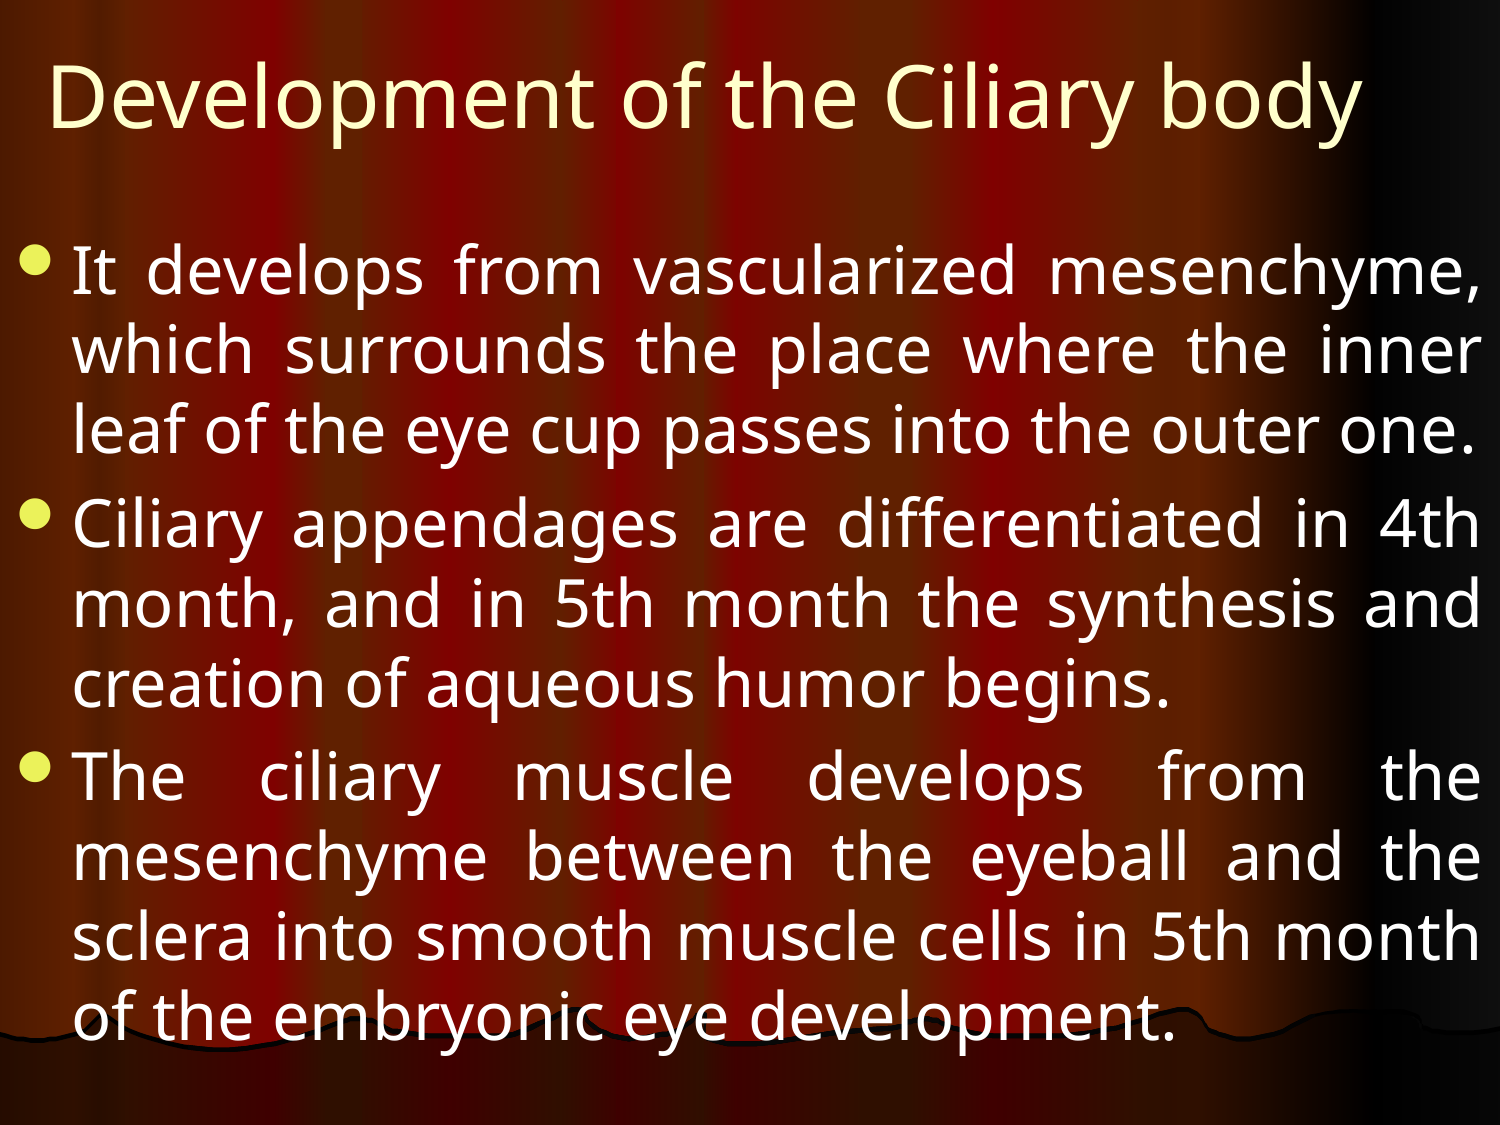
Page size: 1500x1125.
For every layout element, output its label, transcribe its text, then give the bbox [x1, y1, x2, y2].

title Development of the Ciliary body [29, 0, 1380, 188]
list It develops from vascularized mesenchyme, which surrounds the place where the inner leaf of the eye cup passes into the outer one. Ciliary appendages are differentiated in 4th month, and in 5th month the synthesis and creation of aqueous humor begins. The ciliary muscle develops from the mesenchyme between the eyeball and the sclera into smooth muscle cells in 5th month of the embryonic eye development. [0, 219, 1500, 964]
